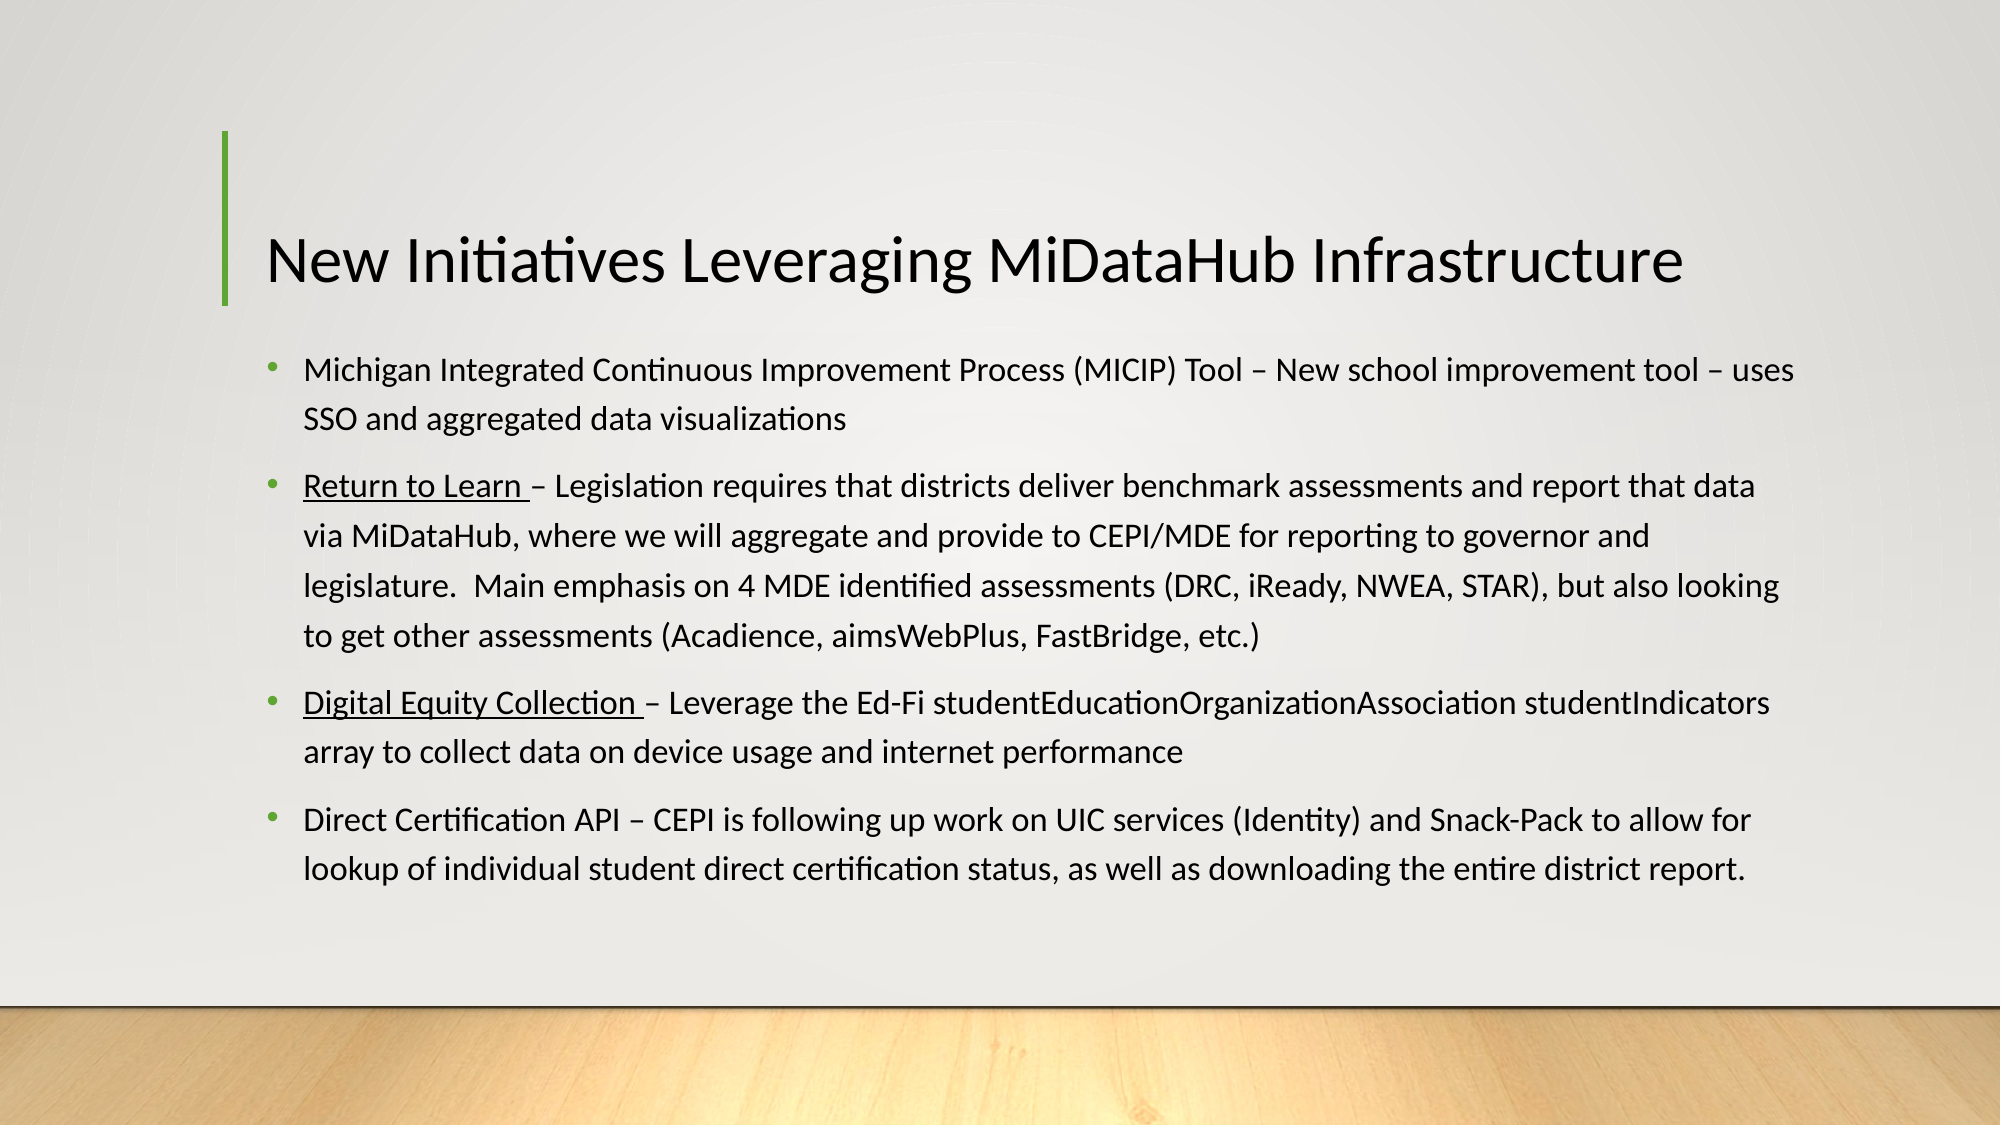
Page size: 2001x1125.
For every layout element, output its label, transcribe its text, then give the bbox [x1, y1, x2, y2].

title New Initiatives Leveraging MiDataHub Infrastructure [251, 131, 1814, 305]
picture [0, 1006, 2000, 1125]
list Michigan Integrated Continuous Improvement Process (MICIP) Tool – New school improvement tool – uses SSO and aggregated data visualizations Return to Learn – Legislation requires that districts deliver benchmark assessments and report that data via MiDataHub, where we will aggregate and provide to CEPI/MDE for reporting to governor and legislature. Main emphasis on 4 MDE identified assessments (DRC, iReady, NWEA, STAR), but also looking to get other assessments (Acadience, aimsWebPlus, FastBridge, etc.) Digital Equity Collection – Leverage the Ed-Fi studentEducationOrganizationAssociation studentIndicators array to collect data on device usage and internet performance Direct Certification API – CEPI is following up work on UIC services (Identity) and Snack-Pack to allow for lookup of individual student direct certification status, as well as downloading the entire district report. [251, 330, 1814, 897]
